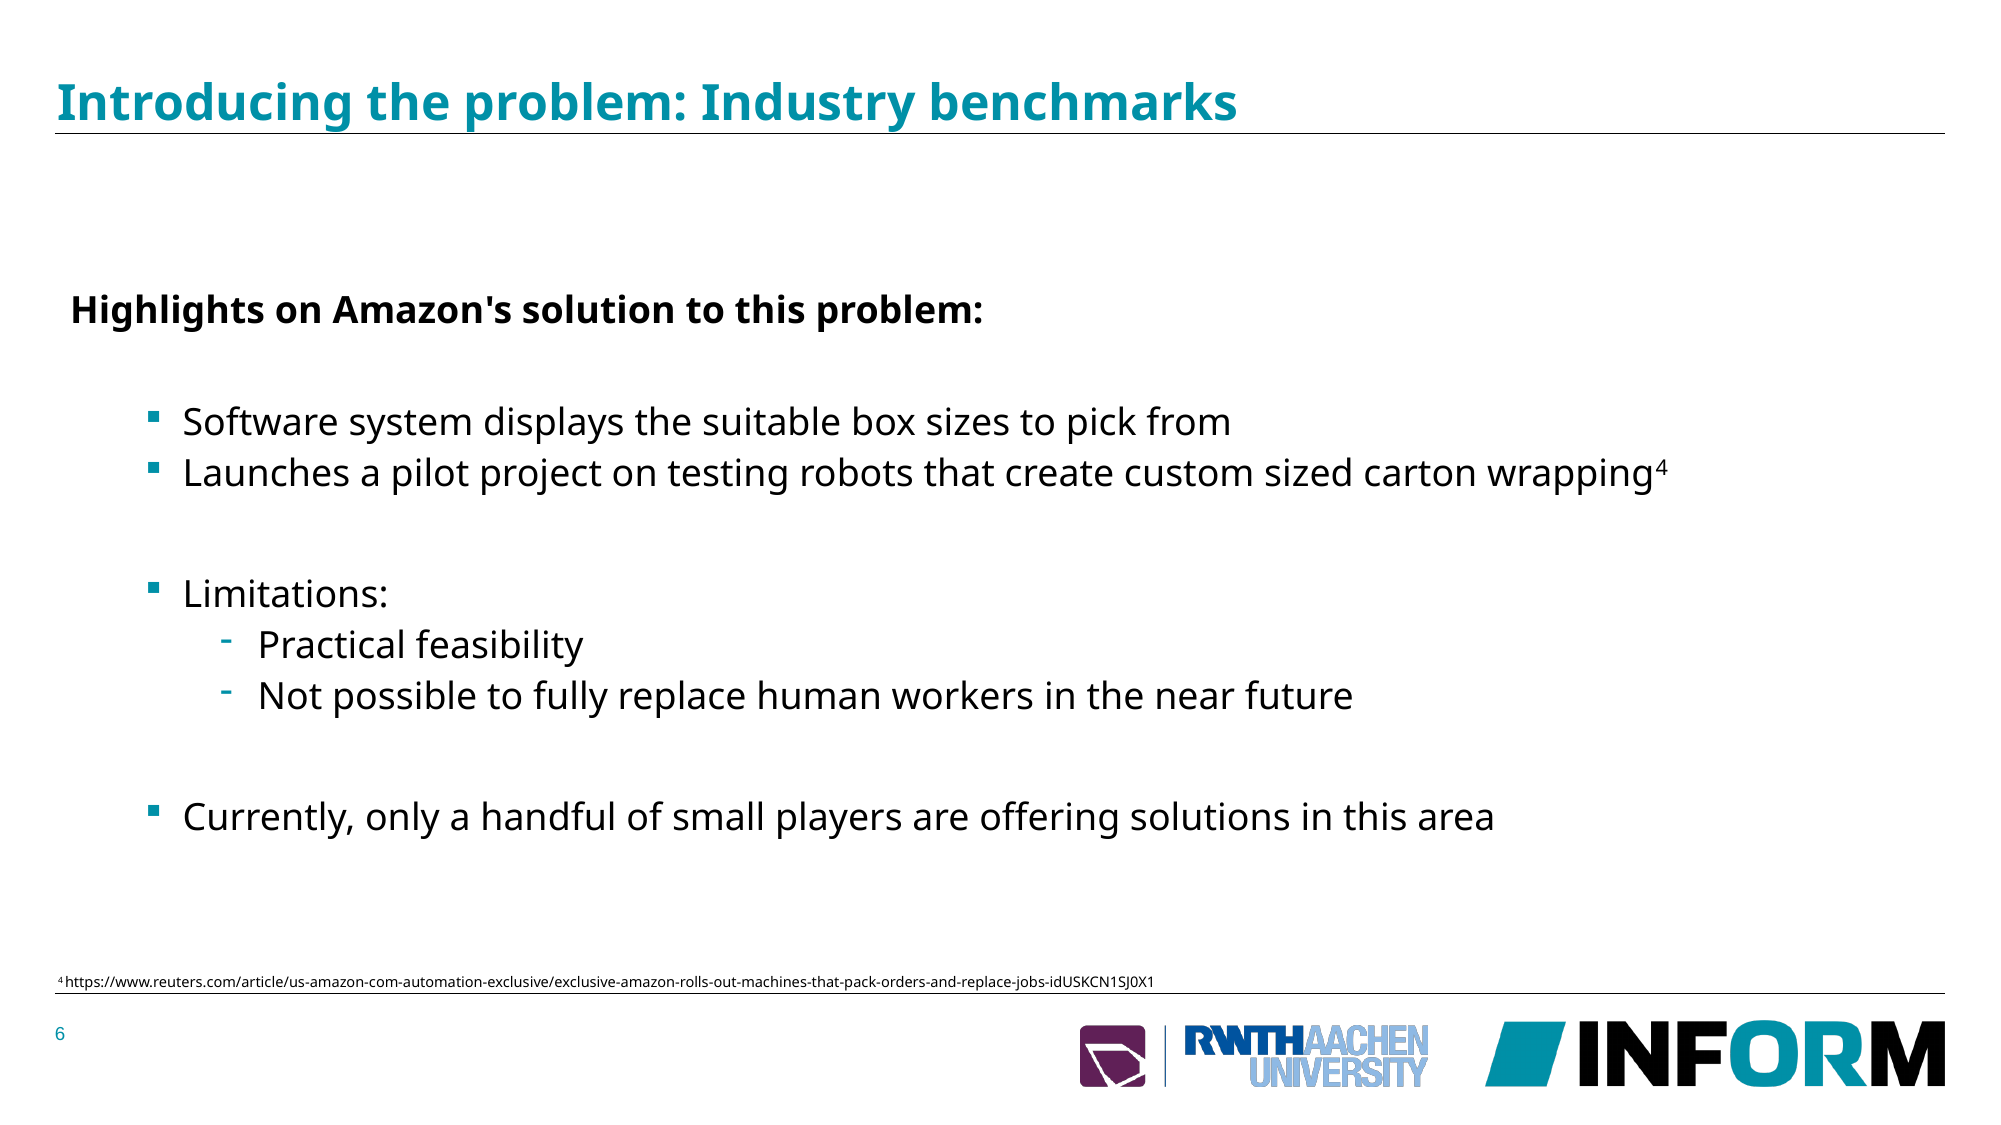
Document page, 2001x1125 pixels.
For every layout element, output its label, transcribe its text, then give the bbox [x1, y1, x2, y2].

title Introducing the problem: Industry benchmarks [42, 70, 1948, 143]
picture [1080, 1025, 1428, 1087]
picture [1485, 1020, 1945, 1087]
list Highlights on Amazon's solution to this problem: Software system displays the suitable box sizes to pick from Launches a pilot project on testing robots that create custom sized carton wrapping4 Limitations: Practical feasibility Not possible to fully replace human workers in the near future Currently, only a handful of small players are offering solutions in this area [55, 161, 1948, 968]
text_box 4 https://www.reuters.com/article/us-amazon-com-automation-exclusive/exclusive-amazon-rolls-out-machines-that-pack-orders-and-replace-jobs-idUSKCN1SJ0X1 [43, 965, 1870, 999]
